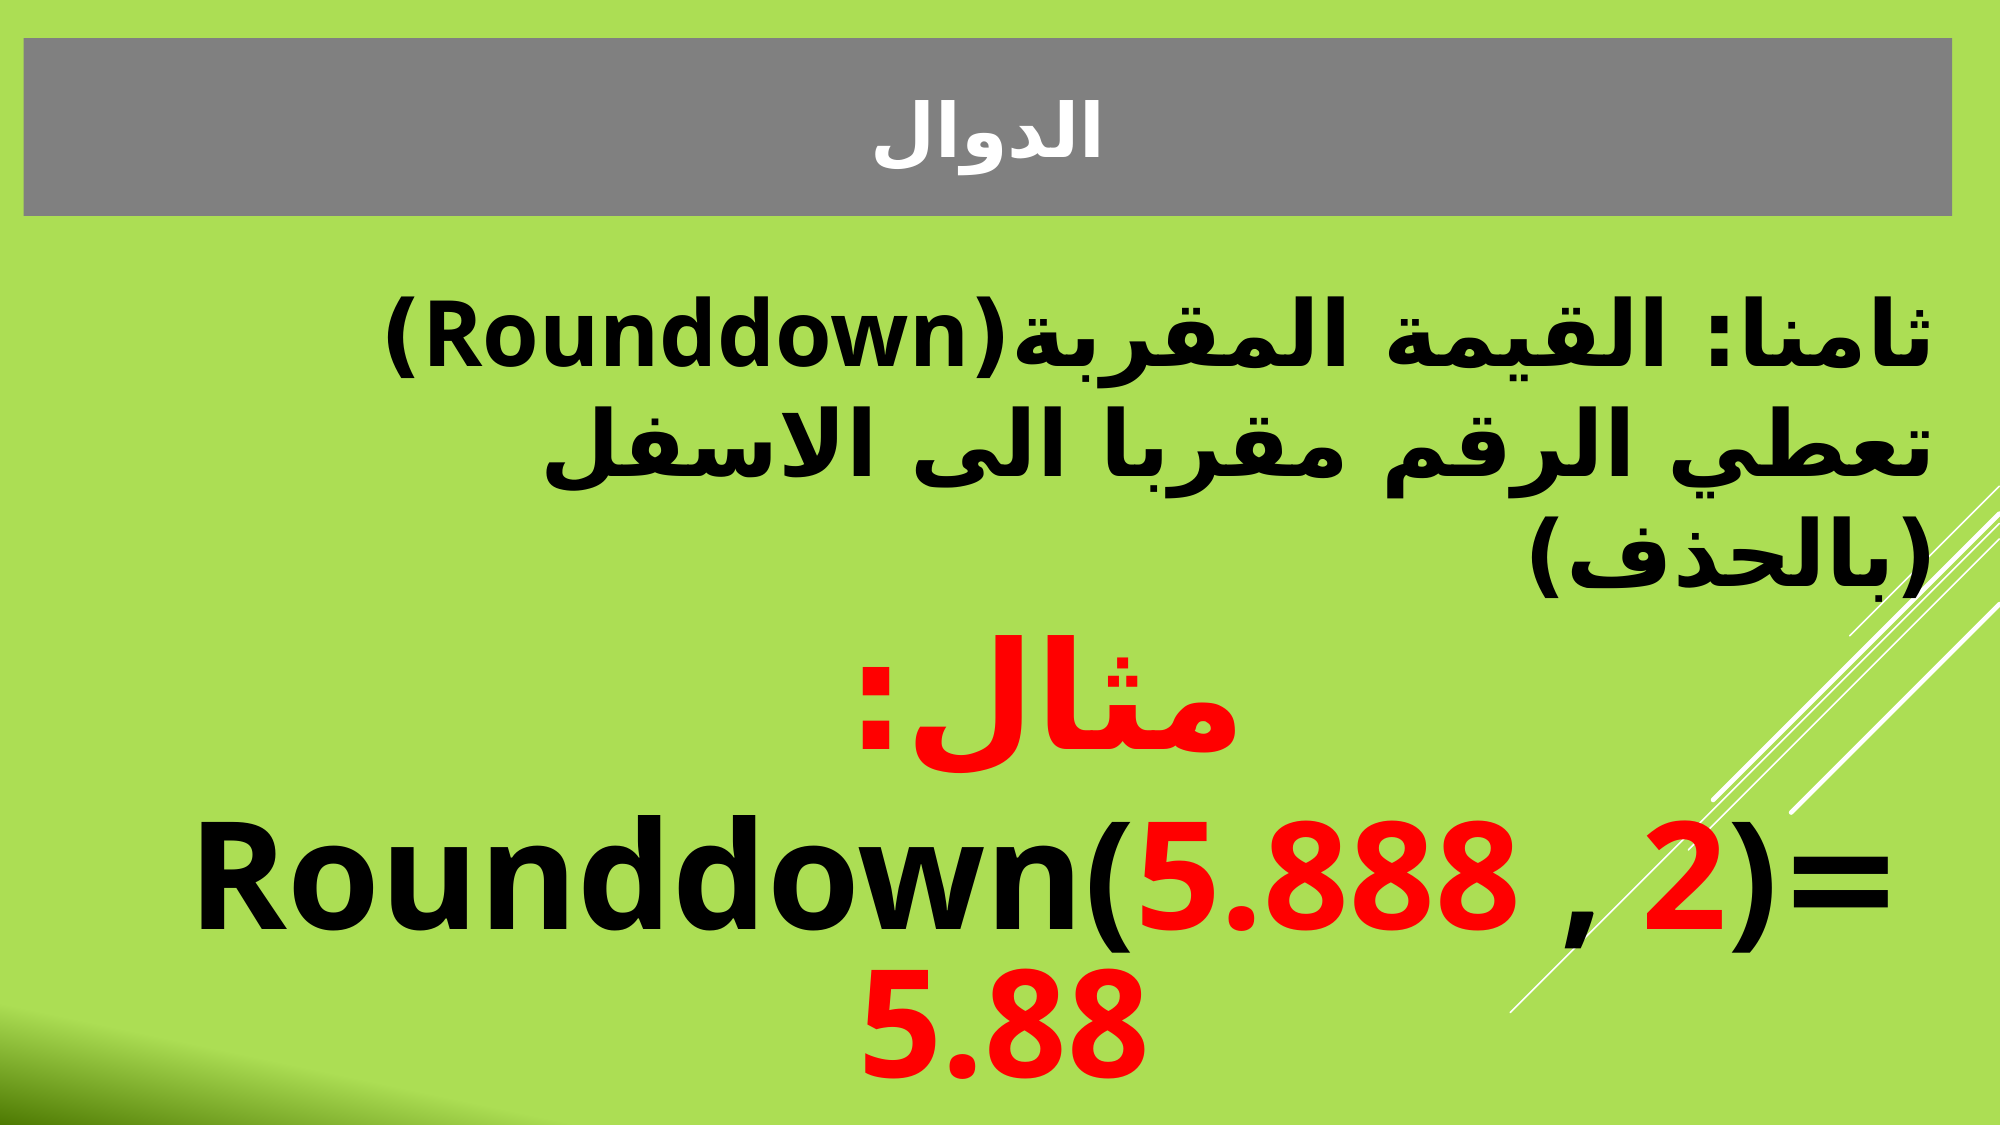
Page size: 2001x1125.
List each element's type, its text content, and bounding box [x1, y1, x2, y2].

text_box ثامنا: القيمة المقربة(Rounddown) تعطي الرقم مقربا الى الاسفل (بالحذف) [90, 267, 1953, 612]
text_box مثال: =Rounddown(5.888 , 2) [115, 592, 1978, 967]
text_box 5.88 [600, 920, 1410, 1115]
text_box الدوال [23, 38, 1953, 216]
